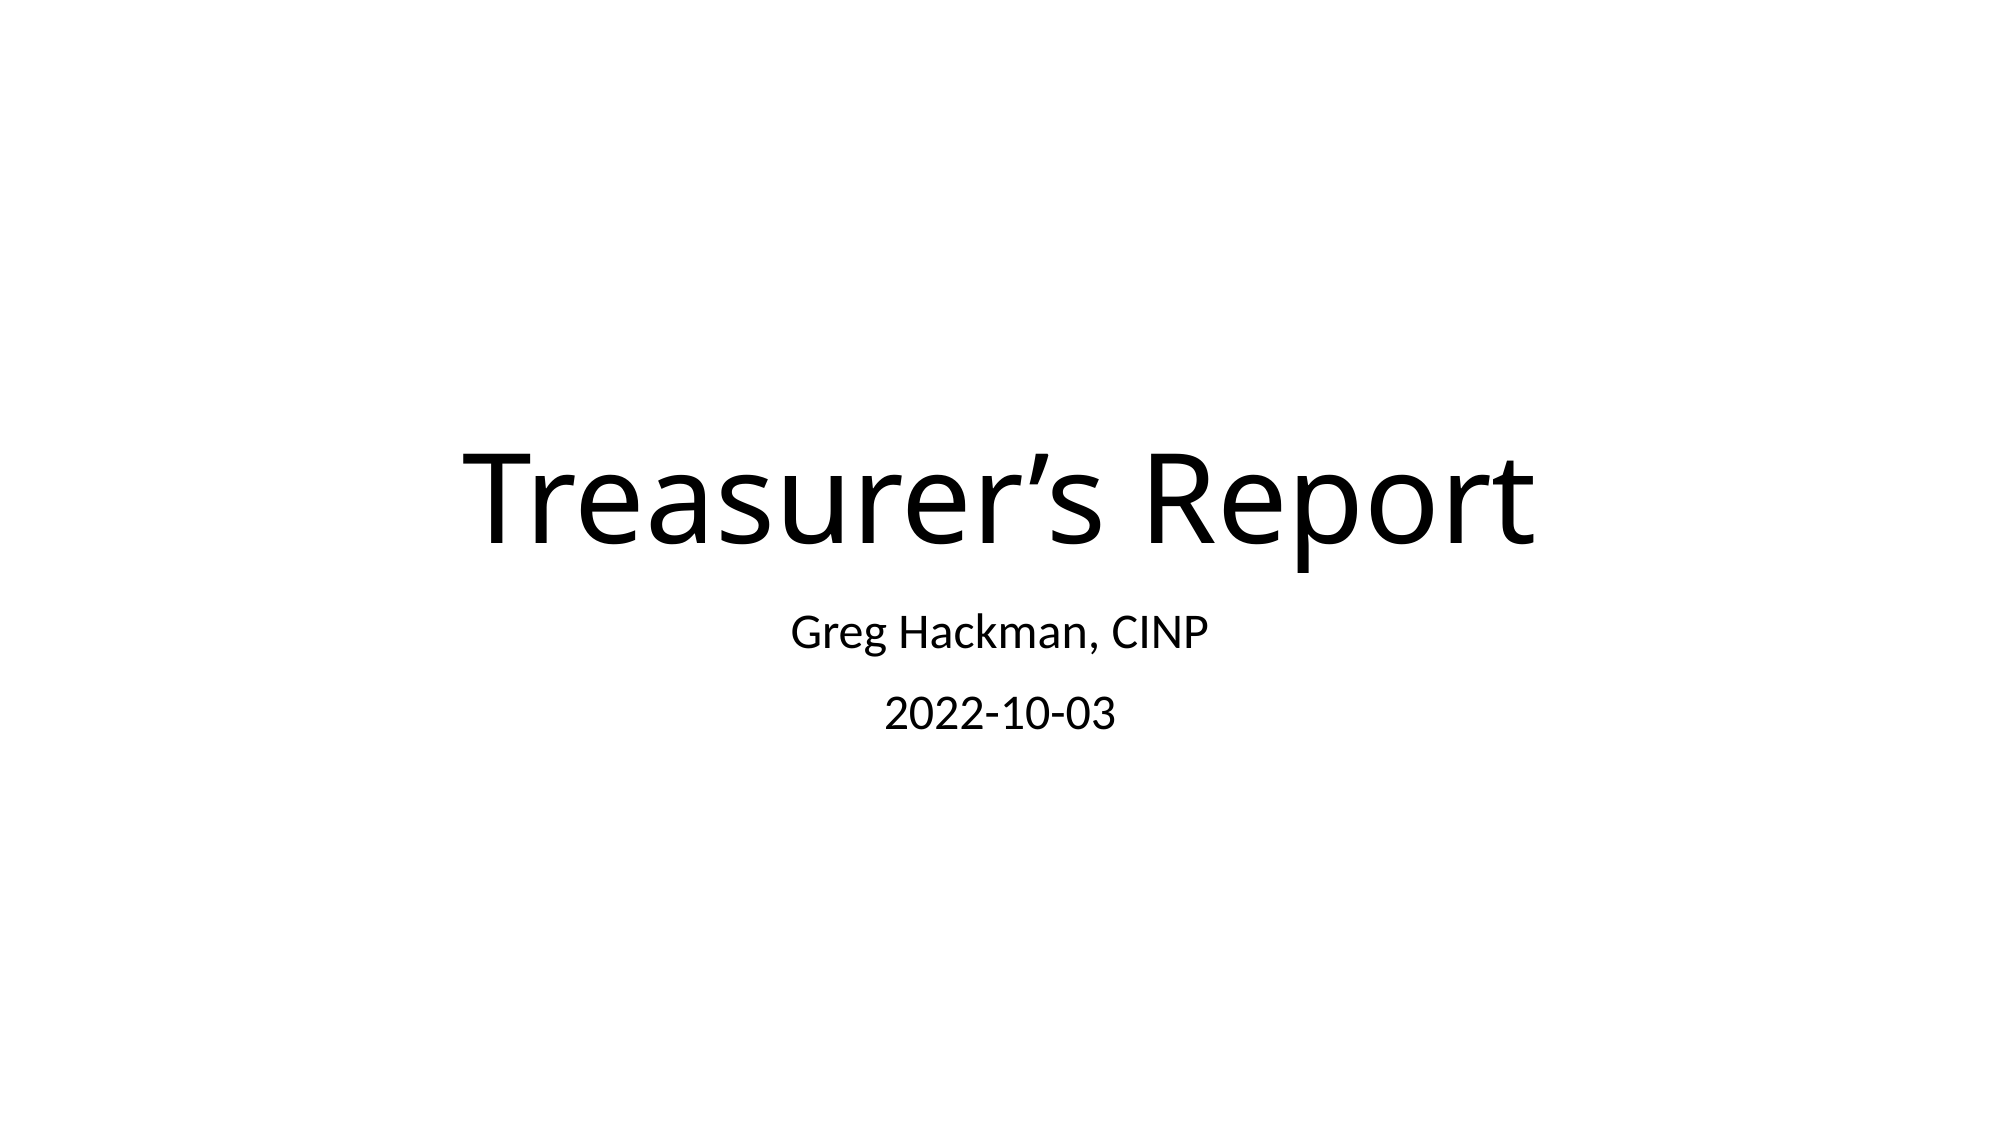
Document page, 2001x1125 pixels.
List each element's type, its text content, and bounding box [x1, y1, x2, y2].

text_box Treasurer’s Report [249, 184, 1750, 576]
text_box Greg Hackman, CINP 2022-10-03 [249, 590, 1750, 863]
